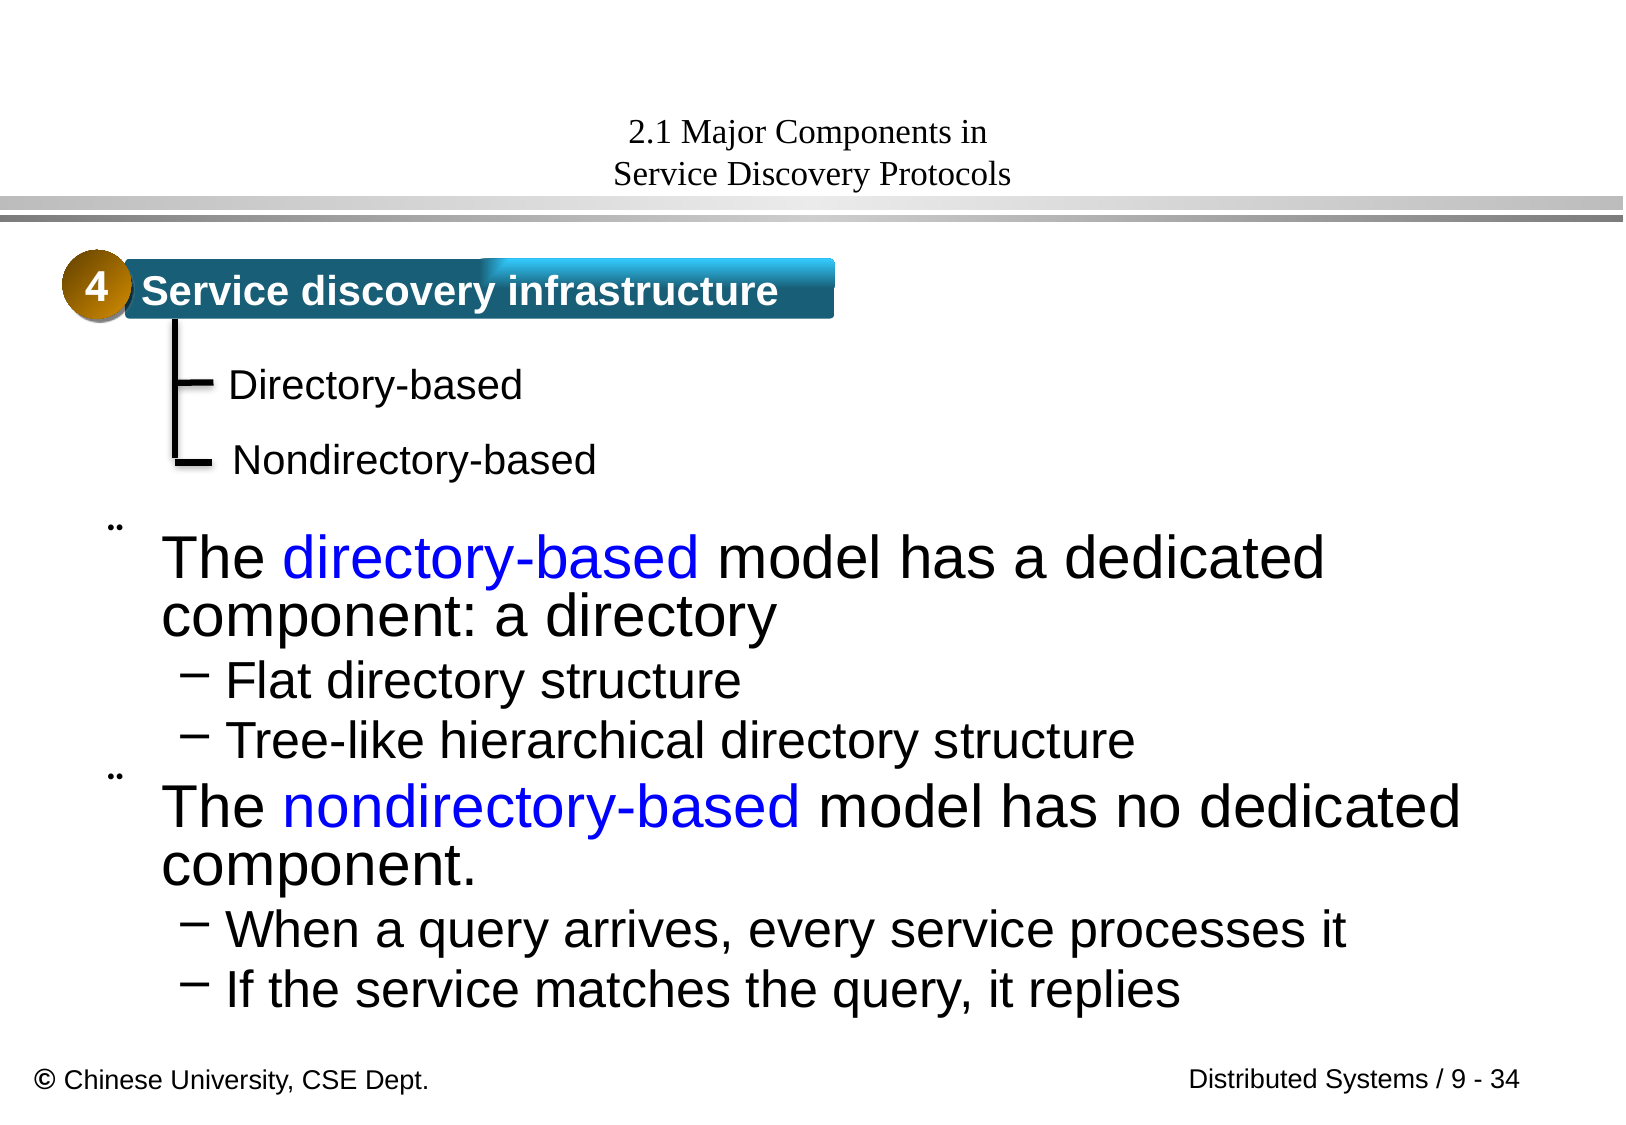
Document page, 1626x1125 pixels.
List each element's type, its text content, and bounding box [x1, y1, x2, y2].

list The directory-based model has a dedicated component: a directory Flat directory structure Tree-like hierarchical directory structure The nondirectory-based model has no dedicated component. When a query arrives, every service processes it If the service matches the query, it replies [92, 524, 1506, 1038]
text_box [62, 249, 835, 491]
title 2.1 Major Components in Service Discovery Protocols [49, 99, 1576, 201]
